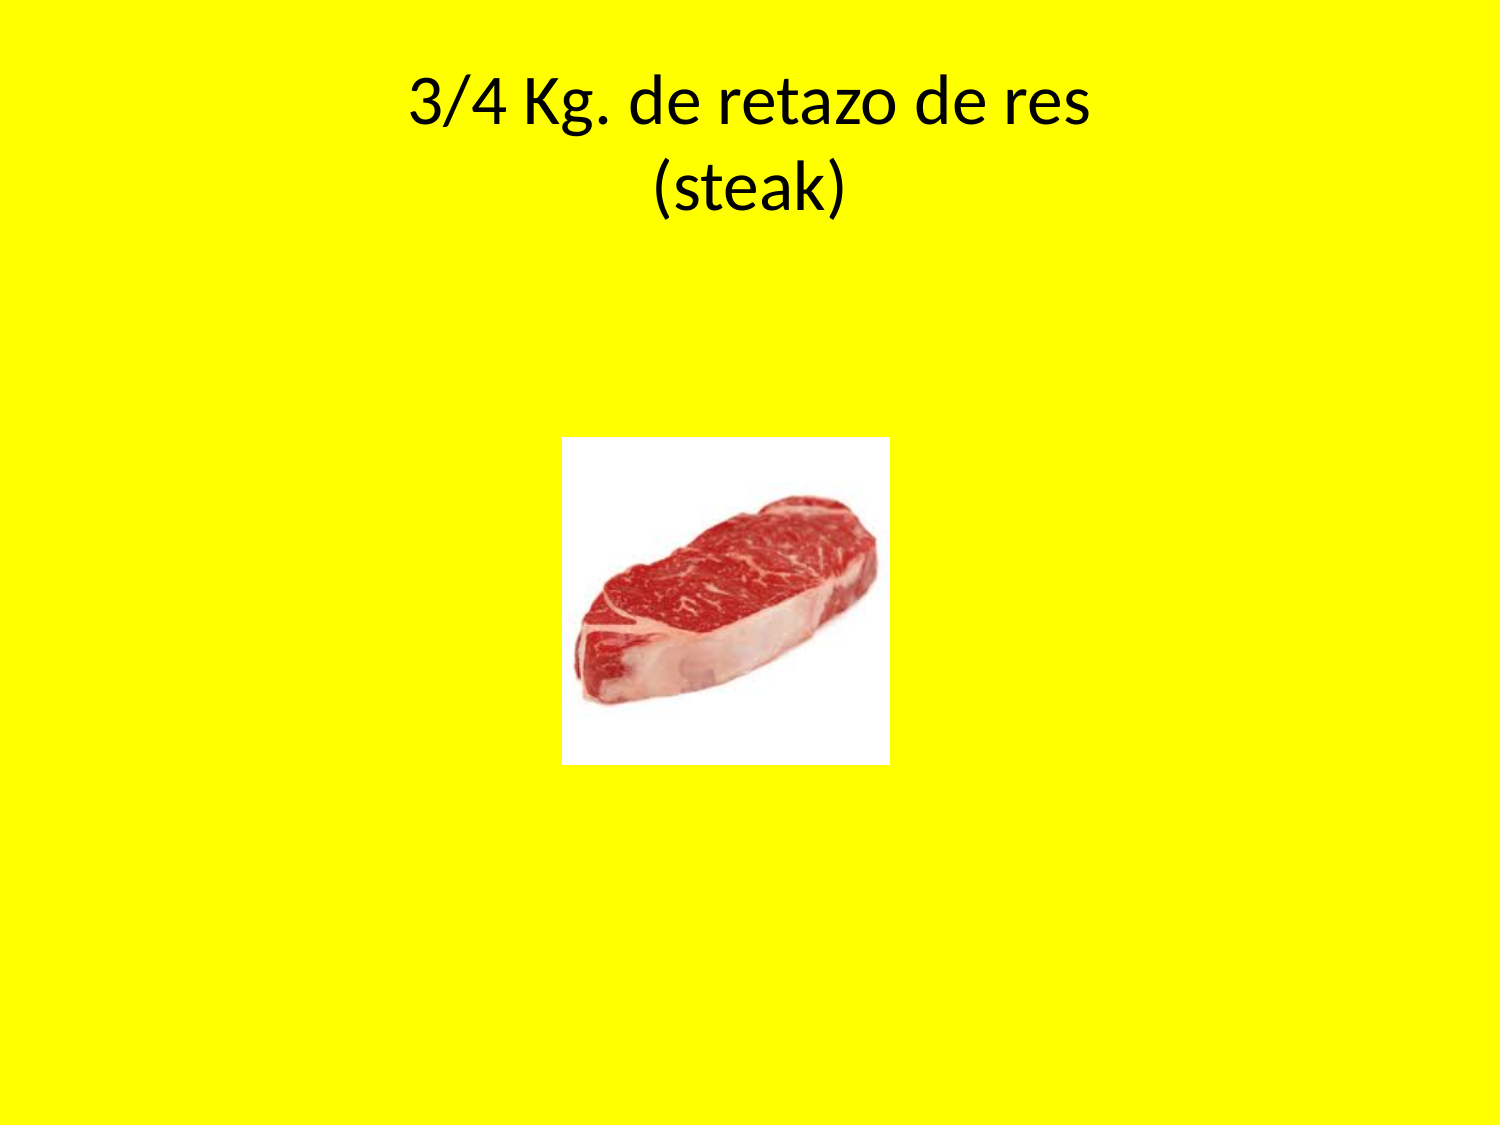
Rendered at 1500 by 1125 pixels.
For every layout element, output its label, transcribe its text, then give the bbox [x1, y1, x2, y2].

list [562, 437, 890, 765]
title 3/4 Kg. de retazo de res (steak) [75, 45, 1425, 233]
